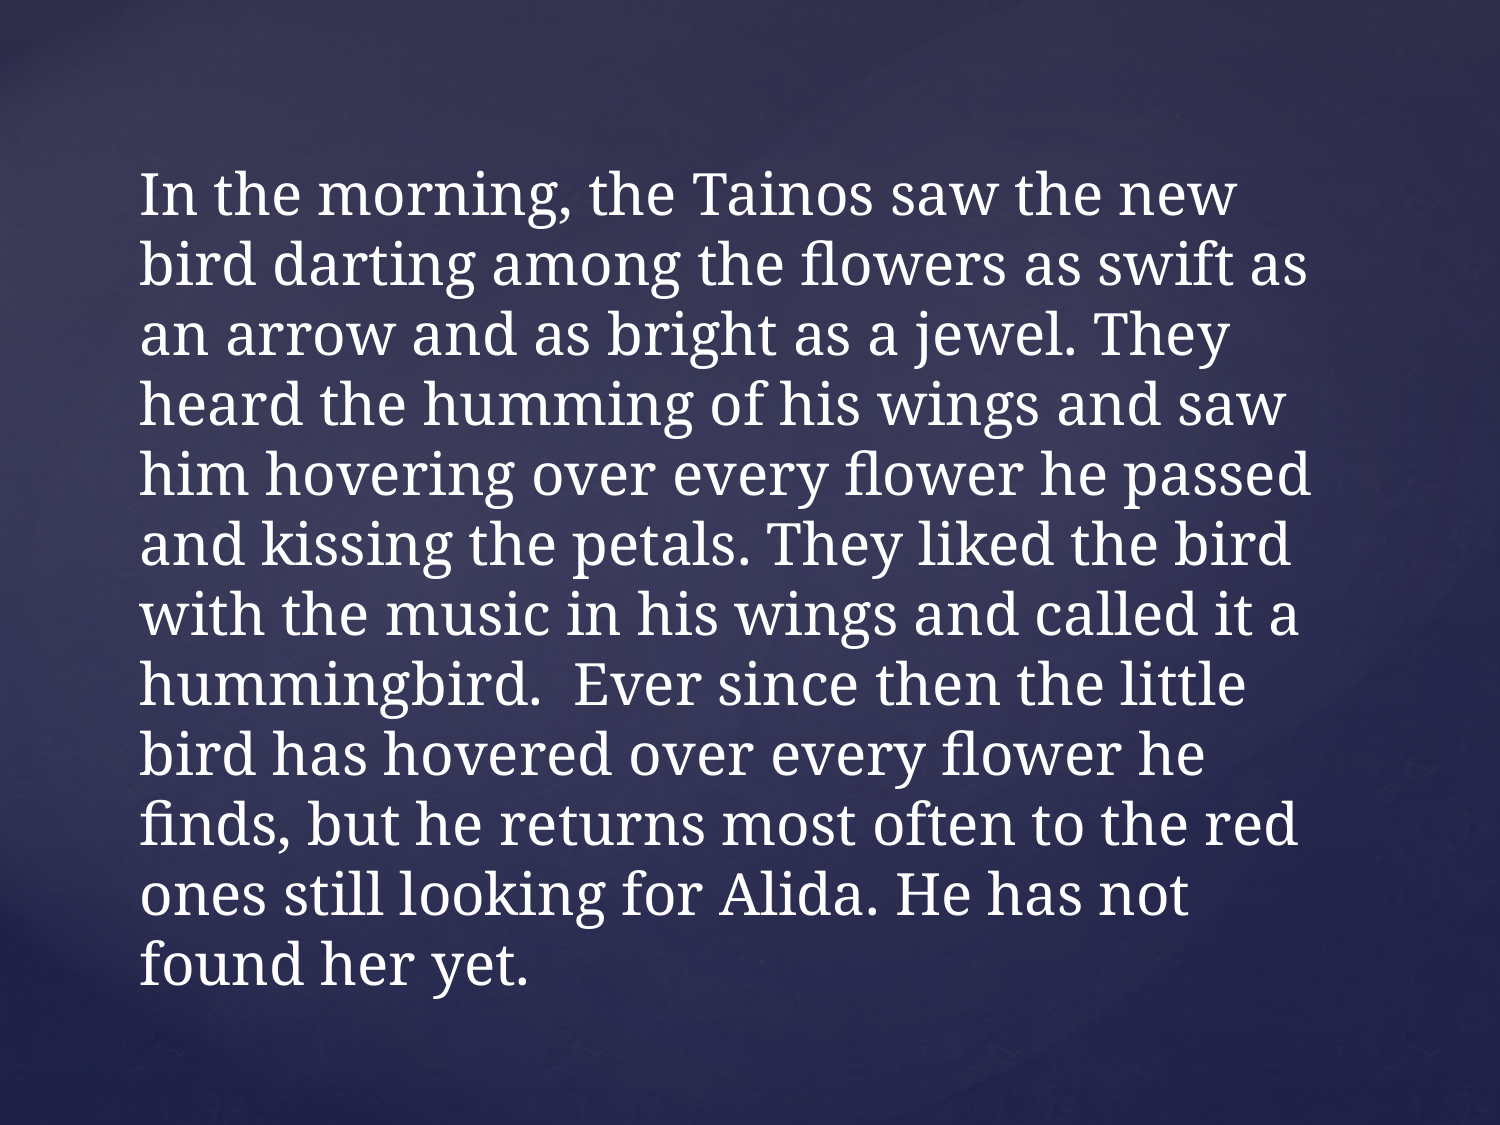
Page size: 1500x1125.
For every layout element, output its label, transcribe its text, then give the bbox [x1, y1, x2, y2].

text_box In the morning, the Tainos saw the new bird darting among the flowers as swift as an arrow and as bright as a jewel. They heard the humming of his wings and saw him hovering over every flower he passed and kissing the petals. They liked the bird with the music in his wings and called it a hummingbird. Ever since then the little bird has hovered over every flower he finds, but he returns most often to the red ones still looking for Alida. He has not found her yet. [125, 149, 1350, 1005]
